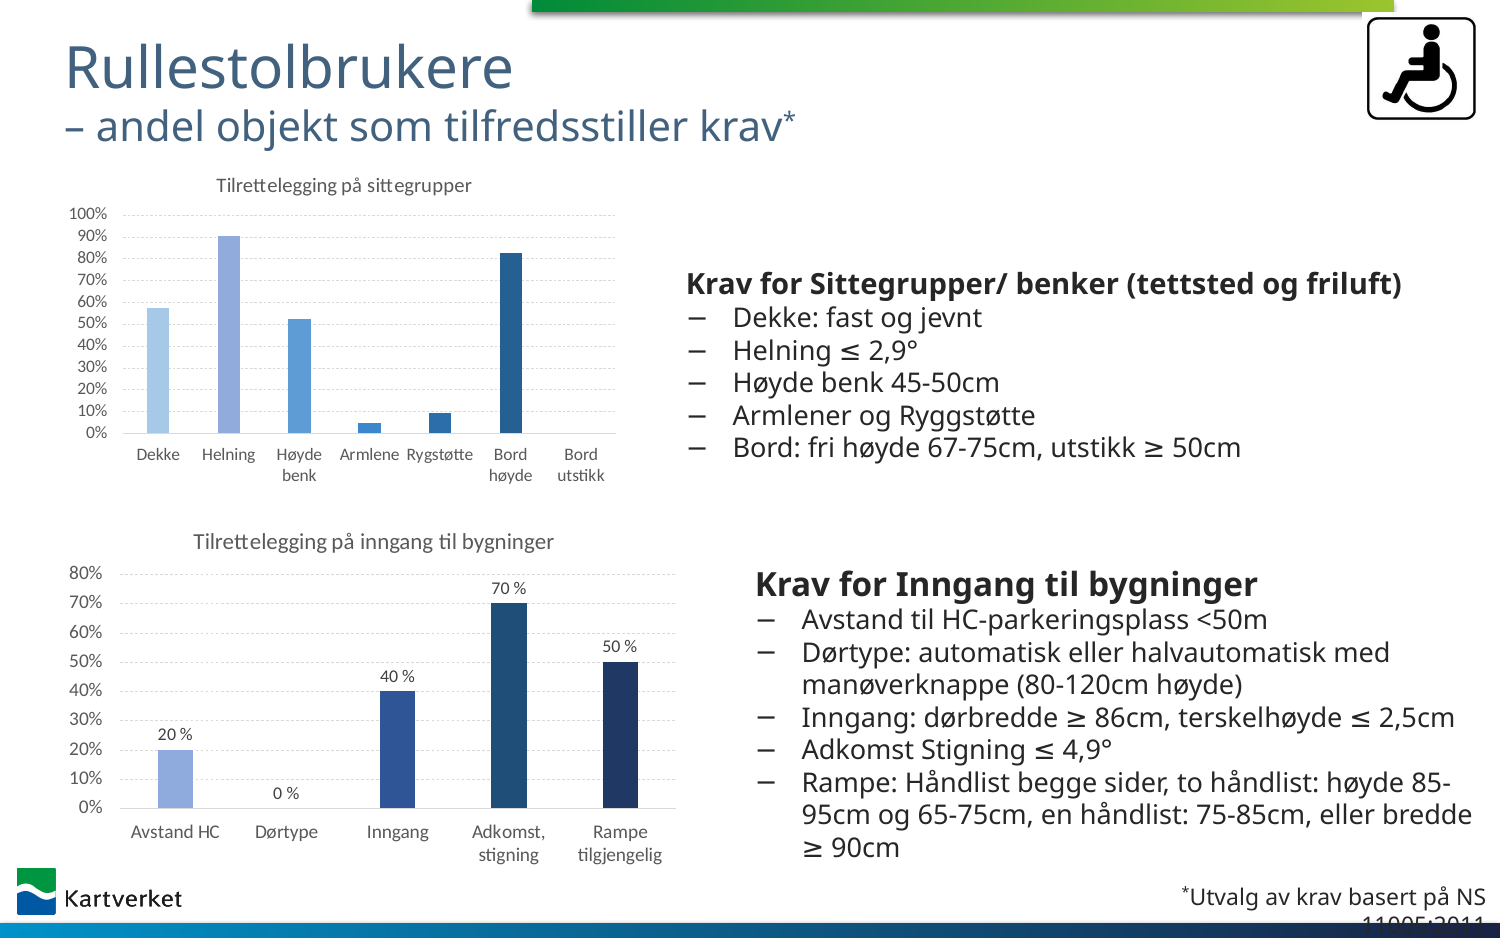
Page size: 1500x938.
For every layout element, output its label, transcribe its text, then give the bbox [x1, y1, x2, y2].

text_box Rullestolbrukere – andel objekt som tilfredsstiller krav* [49, 25, 1431, 158]
text_box Krav for Sittegrupper/ benker (tettsted og friluft) Dekke: fast og jevnt Helning ≤ 2,9° Høyde benk 45-50cm Armlener og Ryggstøtte Bord: fri høyde 67-75cm, utstikk ≥ 50cm [670, 258, 1418, 471]
text_box *Utvalg av krav basert på NS 11005:2011 [1068, 873, 1500, 938]
picture [62, 166, 626, 492]
picture [1362, 12, 1481, 126]
text_box Krav for Inngang til bygninger Avstand til HC-parkeringsplass <50m Dørtype: automatisk eller halvautomatisk med manøverknappe (80-120cm høyde) Inngang: dørbredde ≥ 86cm, terskelhøyde ≤ 2,5cm Adkomst Stigning ≤ 4,9° Rampe: Håndlist begge sider, to håndlist: høyde 85-95cm og 65-75cm, en håndlist: 75-85cm, eller bredde ≥ 90cm [740, 555, 1491, 870]
picture [62, 520, 687, 874]
